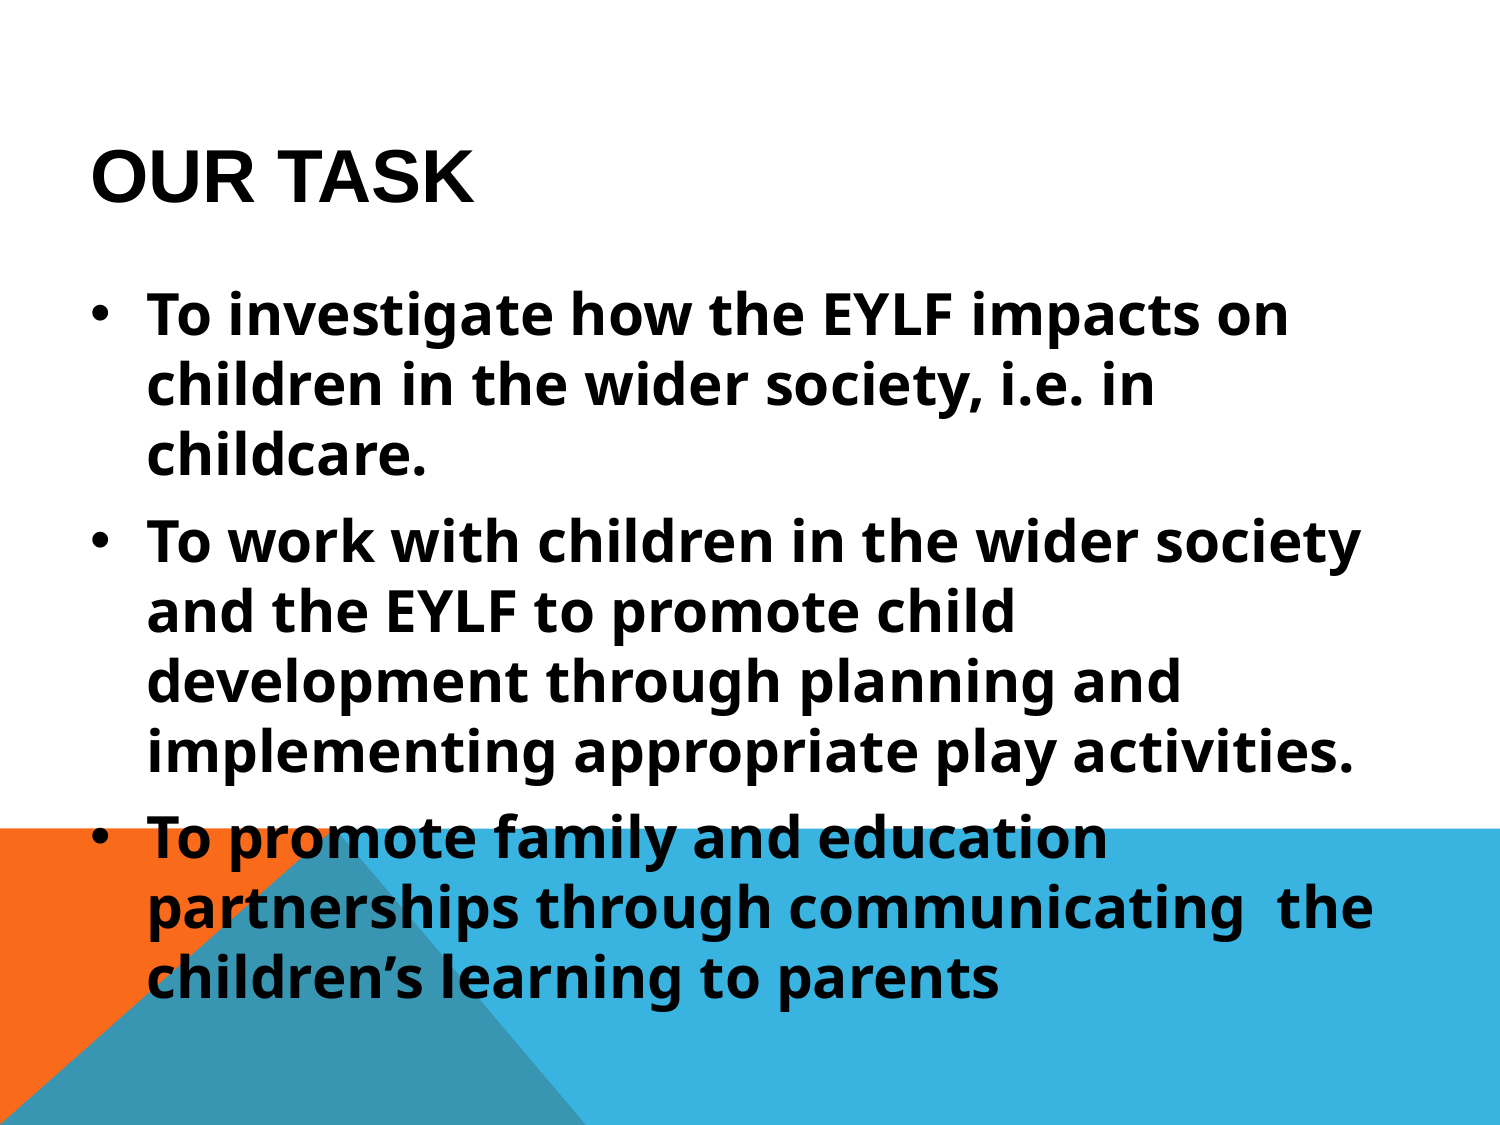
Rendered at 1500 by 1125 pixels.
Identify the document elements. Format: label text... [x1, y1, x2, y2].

title Our task [75, 14, 1425, 233]
list To investigate how the EYLF impacts on children in the wider society, i.e. in childcare. To work with children in the wider society and the EYLF to promote child development through planning and implementing appropriate play activities. To promote family and education partnerships through communicating the children’s learning to parents [75, 262, 1425, 1113]
